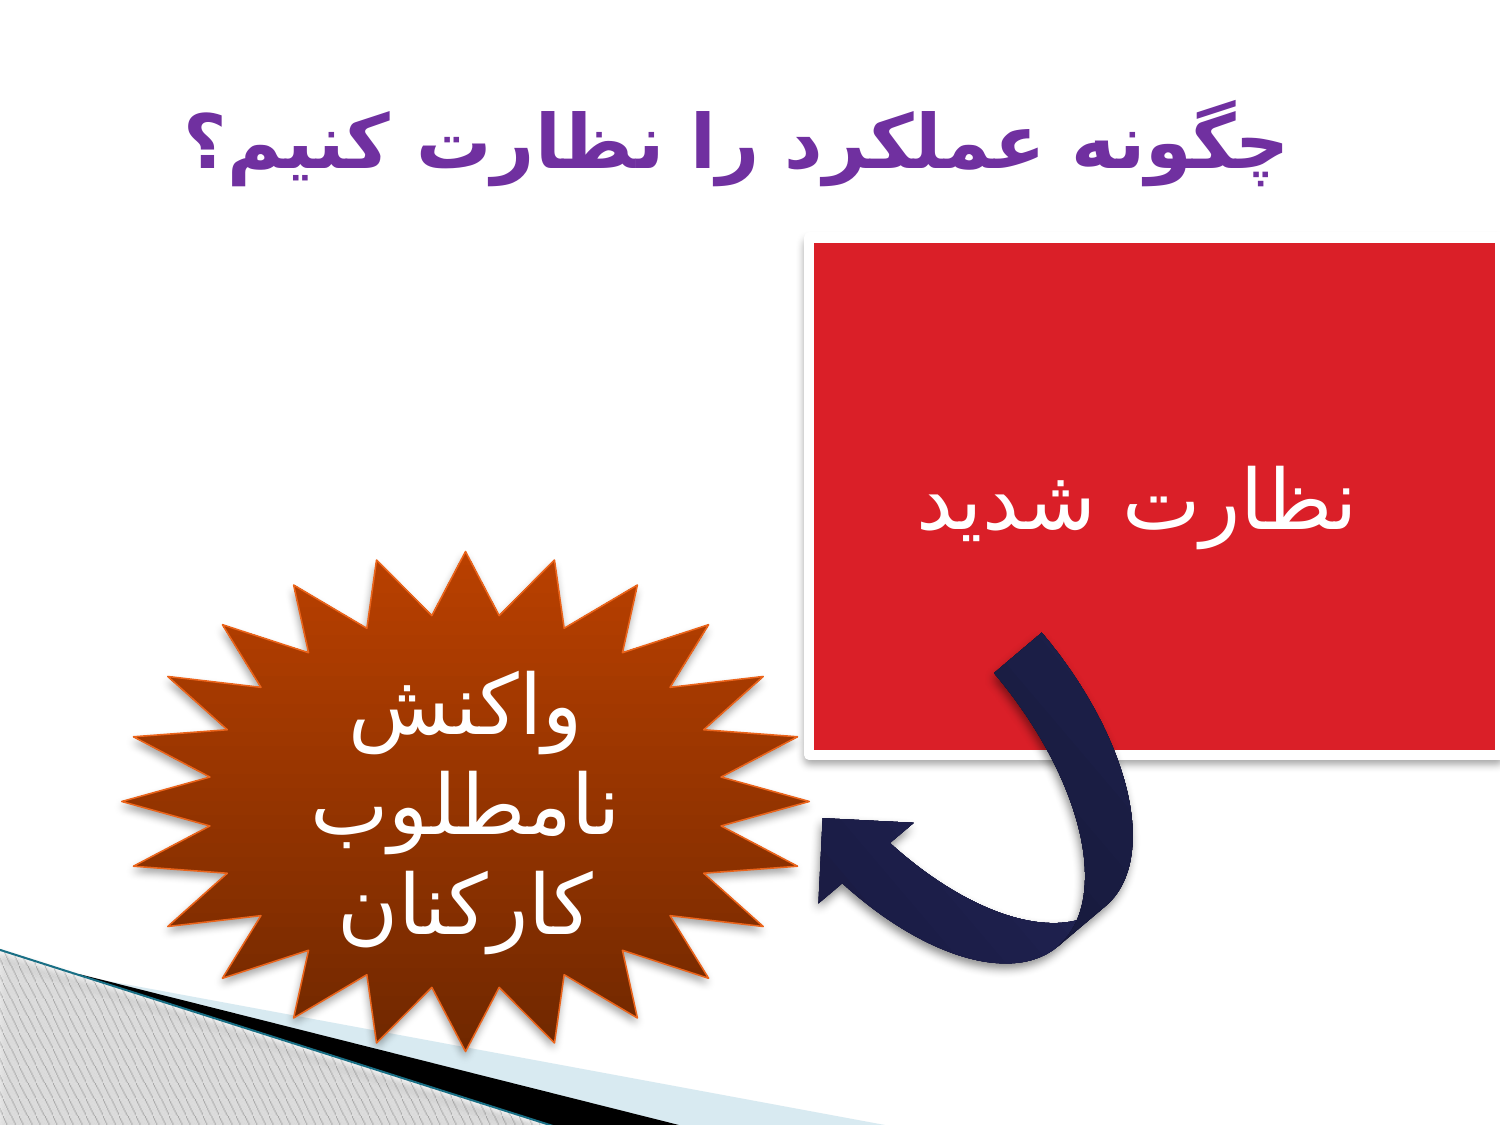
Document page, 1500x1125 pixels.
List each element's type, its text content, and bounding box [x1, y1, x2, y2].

title چگونه عملكرد را نظارت كنيم؟ [75, 45, 1425, 233]
text_box واكنش نامطلوب كاركنان [121, 550, 811, 1053]
text_box [818, 632, 1133, 964]
list نظارت شديد [804, 232, 1500, 760]
